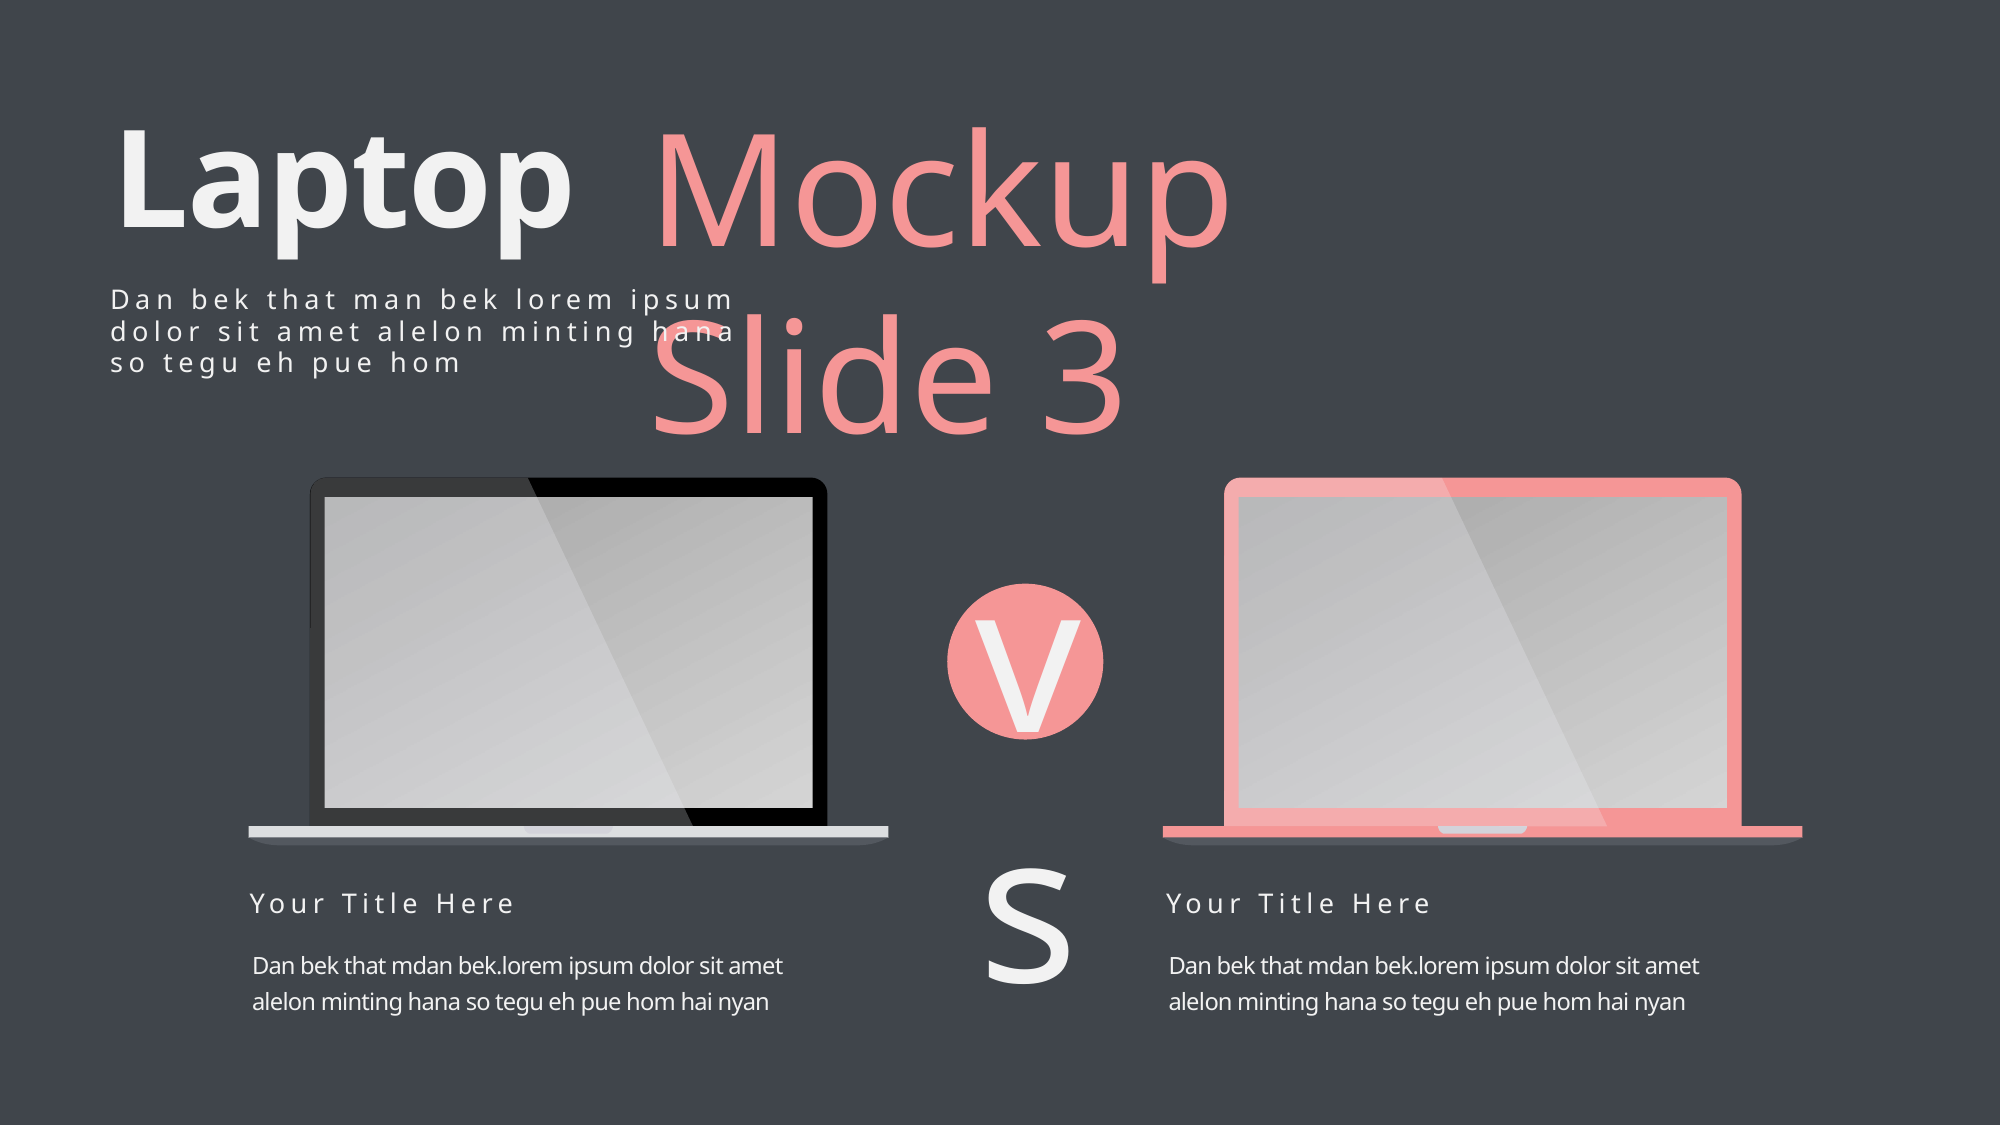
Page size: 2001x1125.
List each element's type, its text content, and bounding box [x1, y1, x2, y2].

text_box Your Title Here [245, 881, 551, 923]
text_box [248, 477, 889, 846]
text_box Mockup Slide 3 [644, 85, 1530, 470]
text_box Dan bek that mdan bek.lorem ipsum dolor sit amet alelon minting hana so tegu eh pue hom hai nyan [237, 936, 828, 1023]
text_box Dan bek that man bek lorem ipsum dolor sit amet alelon minting hana so tegu eh pue hom [105, 280, 767, 383]
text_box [1162, 477, 1803, 846]
picture [324, 497, 813, 808]
text_box Your Title Here [1161, 881, 1467, 923]
text_box Laptop [107, 87, 693, 259]
text_box vs [950, 519, 1107, 1028]
text_box Dan bek that mdan bek.lorem ipsum dolor sit amet alelon minting hana so tegu eh pue hom hai nyan [1153, 936, 1744, 1023]
picture [1238, 497, 1727, 808]
